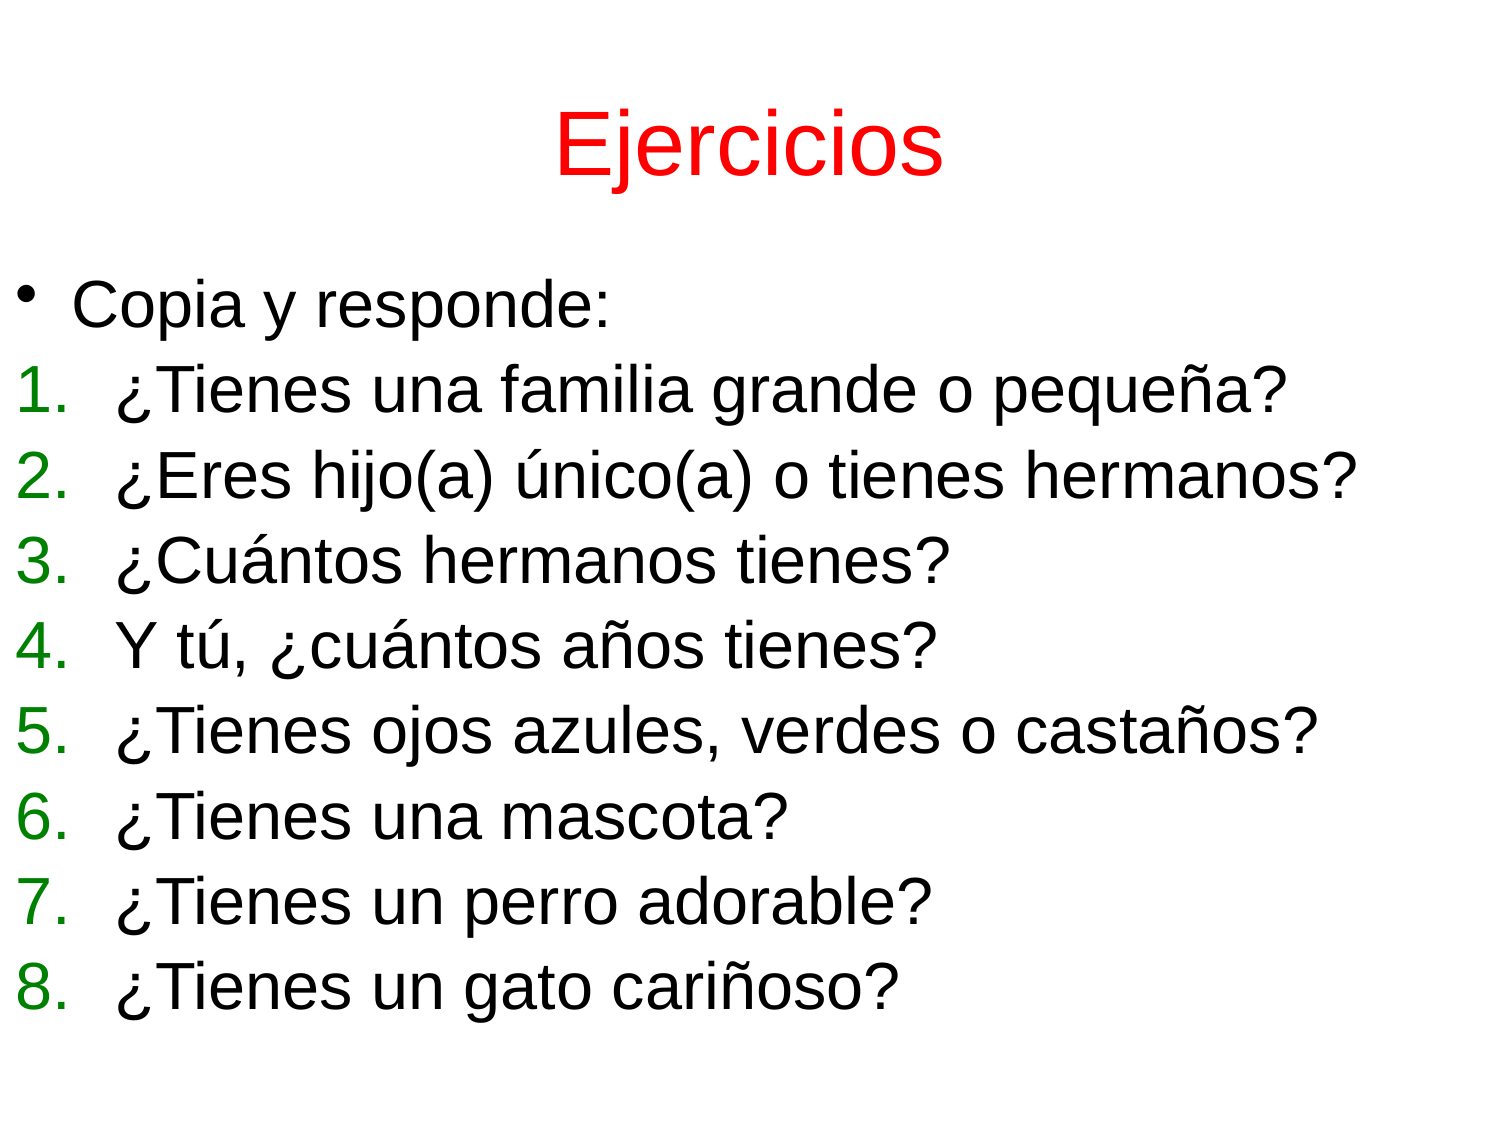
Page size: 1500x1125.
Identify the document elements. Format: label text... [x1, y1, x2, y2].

title Ejercicios [75, 45, 1425, 233]
list Copia y responde: ¿Tienes una familia grande o pequeña? ¿Eres hijo(a) único(a) o tienes hermanos? ¿Cuántos hermanos tienes? Y tú, ¿cuántos años tienes? ¿Tienes ojos azules, verdes o castaños? ¿Tienes una mascota? ¿Tienes un perro adorable? ¿Tienes un gato cariñoso? [0, 262, 1500, 1088]
